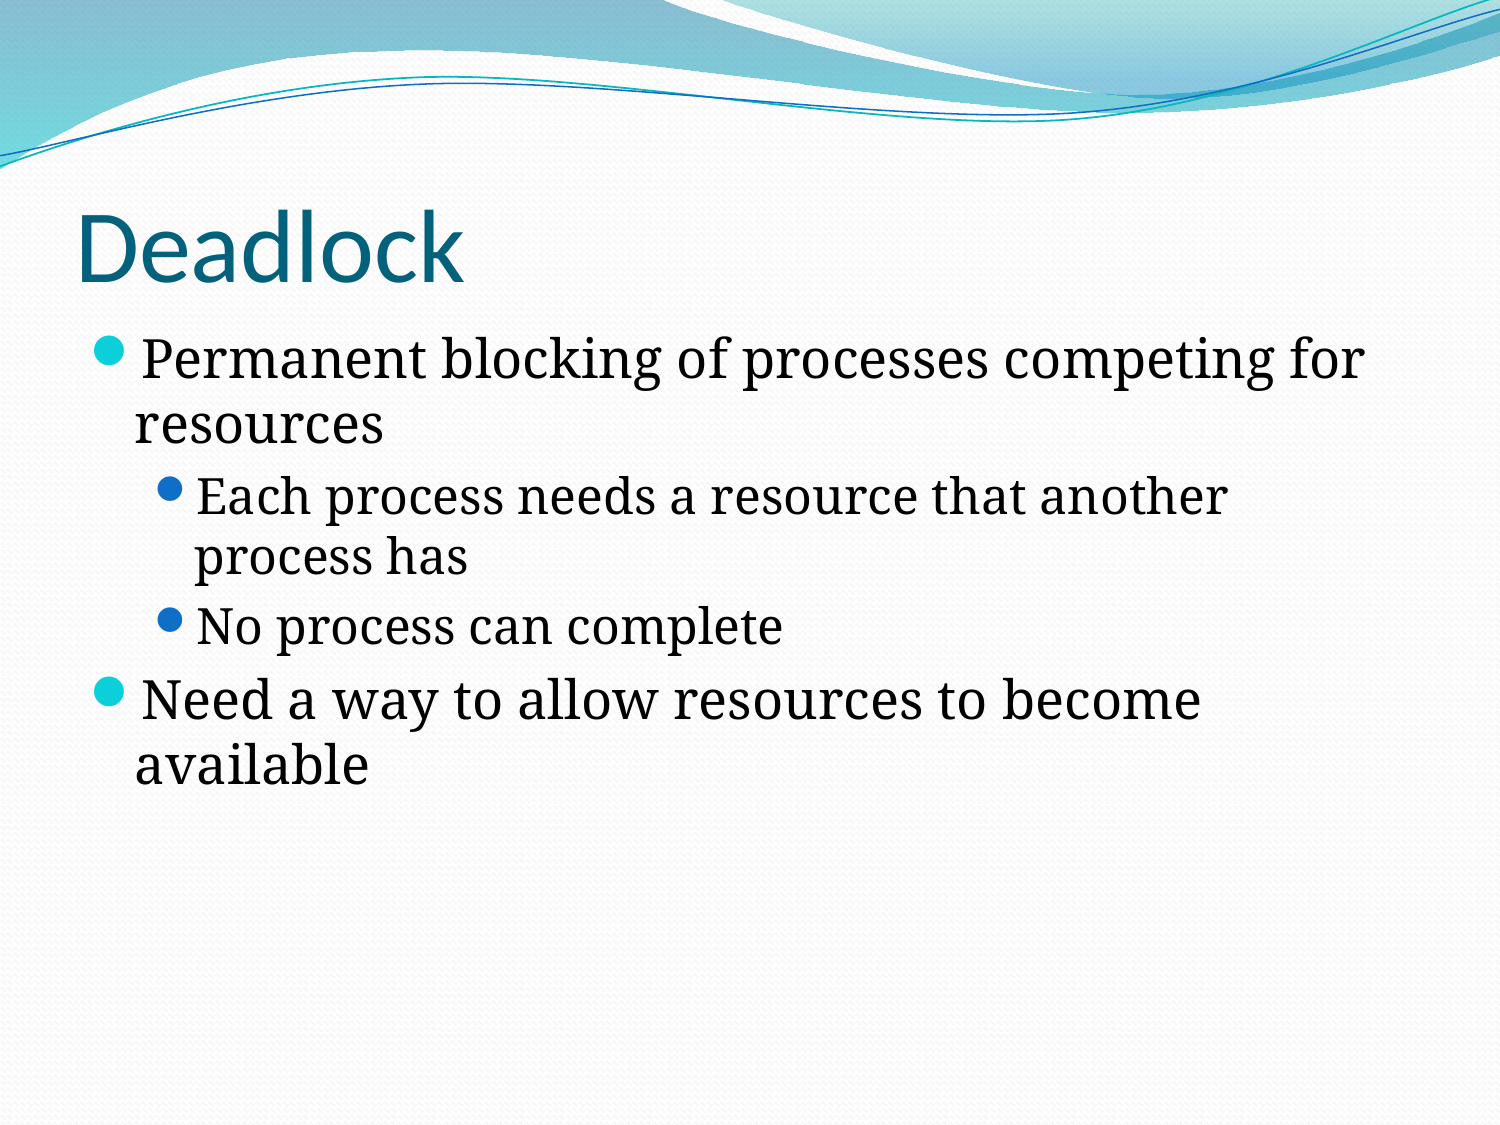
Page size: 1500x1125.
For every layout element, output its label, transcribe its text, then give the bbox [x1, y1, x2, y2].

title Deadlock [75, 115, 1425, 303]
list Permanent blocking of processes competing for resources Each process needs a resource that another process has No process can complete Need a way to allow resources to become available [75, 317, 1425, 1038]
